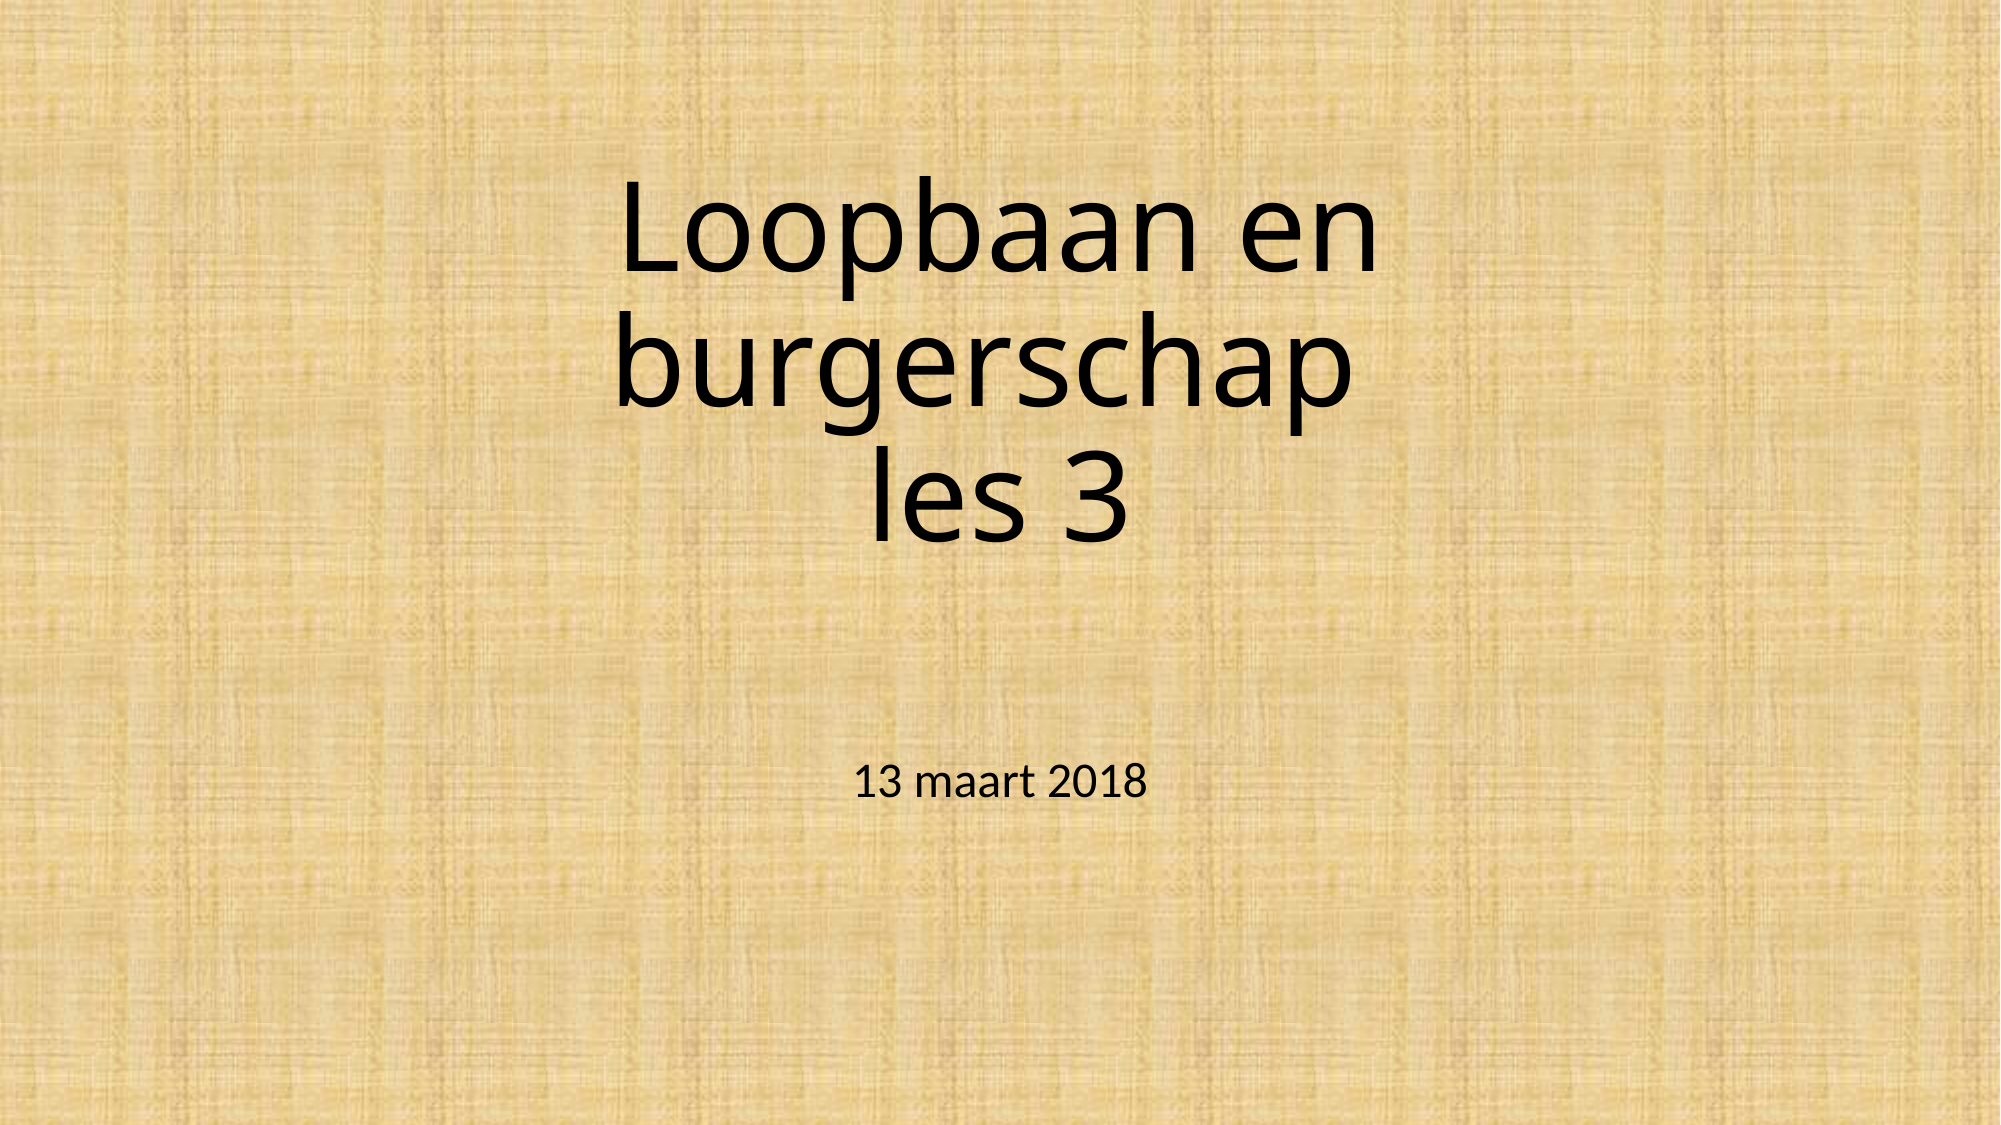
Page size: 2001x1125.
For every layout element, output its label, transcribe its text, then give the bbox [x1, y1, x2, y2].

picture [0, 0, 2001, 1125]
title Loopbaan en burgerschap les 3 [249, 184, 1750, 576]
subtitle 13 maart 2018 [249, 590, 1750, 863]
